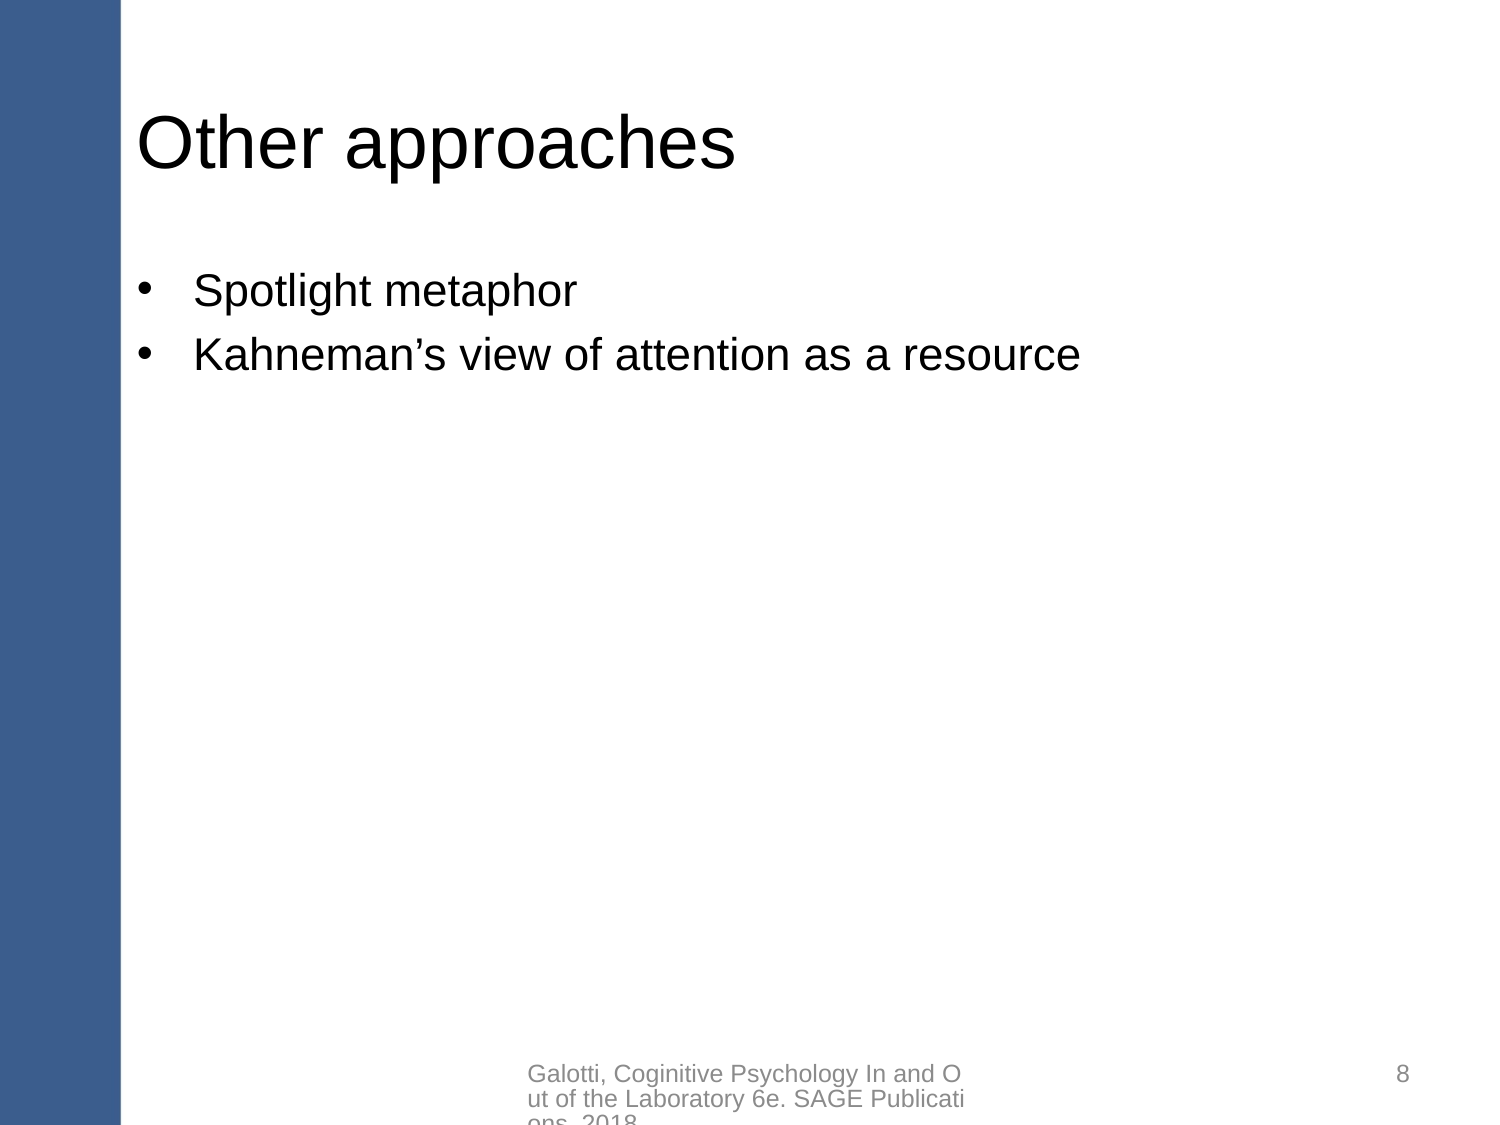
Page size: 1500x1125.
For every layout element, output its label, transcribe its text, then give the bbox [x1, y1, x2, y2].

footer Galotti, Coginitive Psychology In and Out of the Laboratory 6e. SAGE Publications, 2018. [512, 1042, 988, 1103]
list Spotlight metaphor Kahneman’s view of attention as a resource [121, 253, 1472, 996]
slide_number 8 [1074, 1042, 1425, 1103]
picture [0, 0, 1500, 1125]
title Other approaches [121, 45, 1472, 233]
